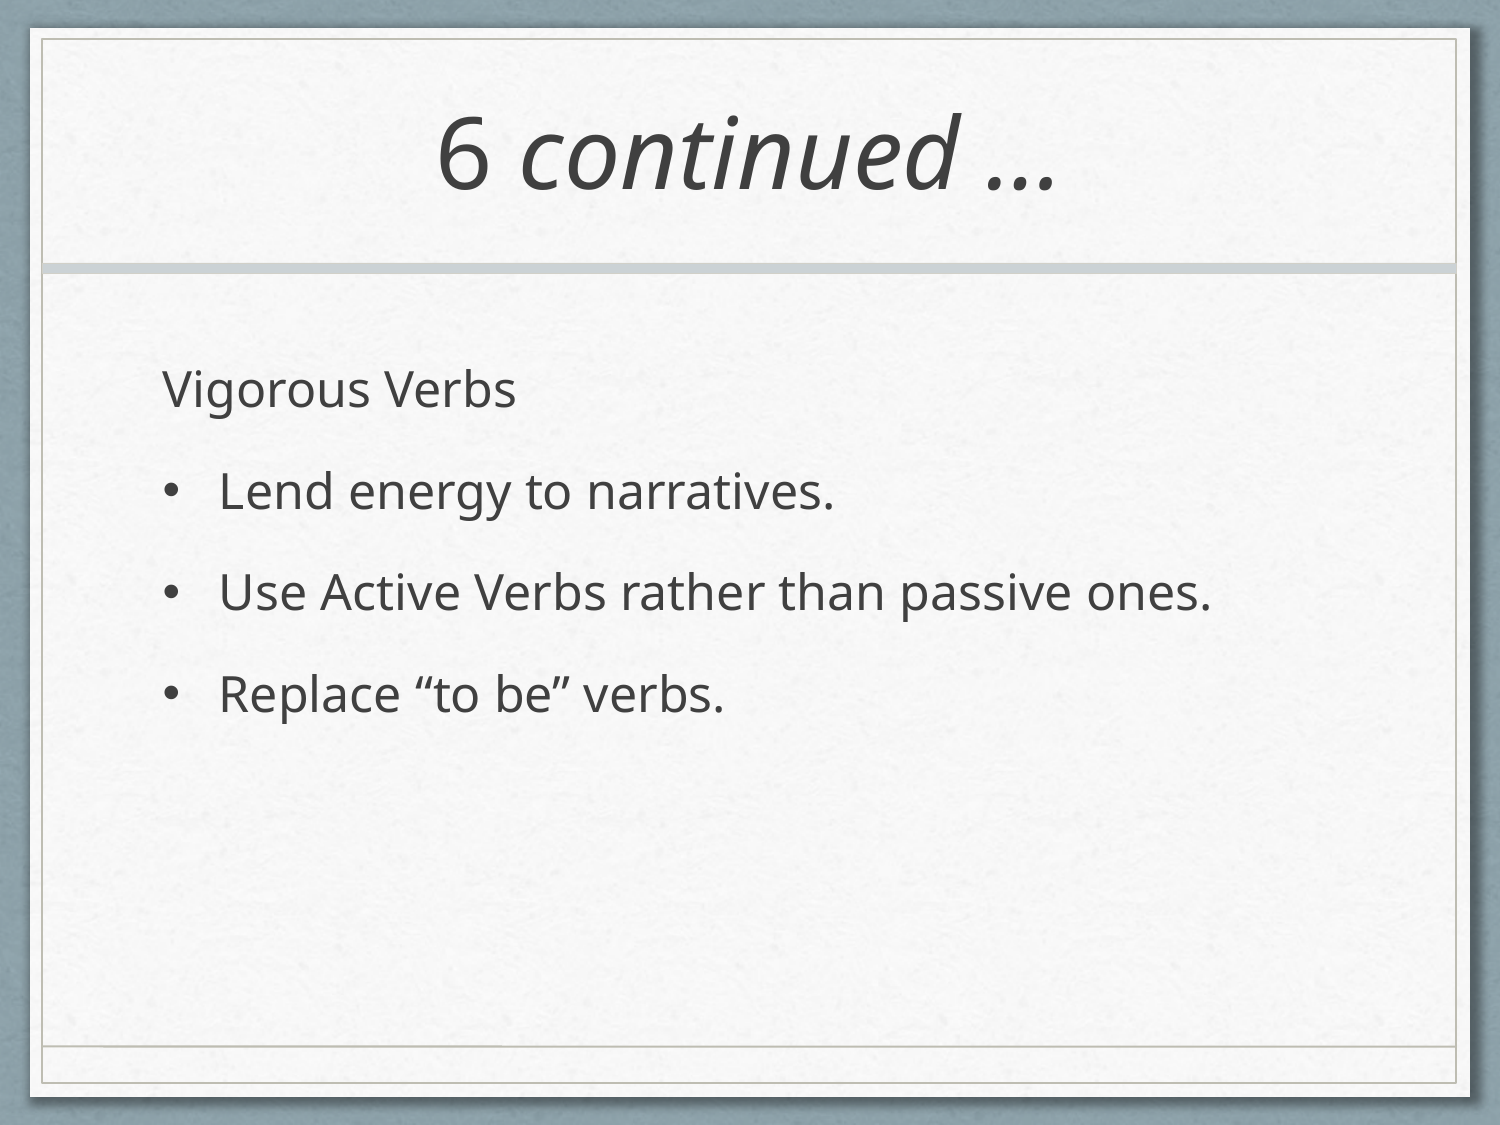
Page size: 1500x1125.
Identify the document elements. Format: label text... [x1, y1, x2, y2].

title 6 continued … [147, 40, 1353, 260]
picture [30, 28, 1470, 1097]
list Vigorous Verbs Lend energy to narratives. Use Active Verbs rather than passive ones. Replace “to be” verbs. [147, 350, 1353, 995]
